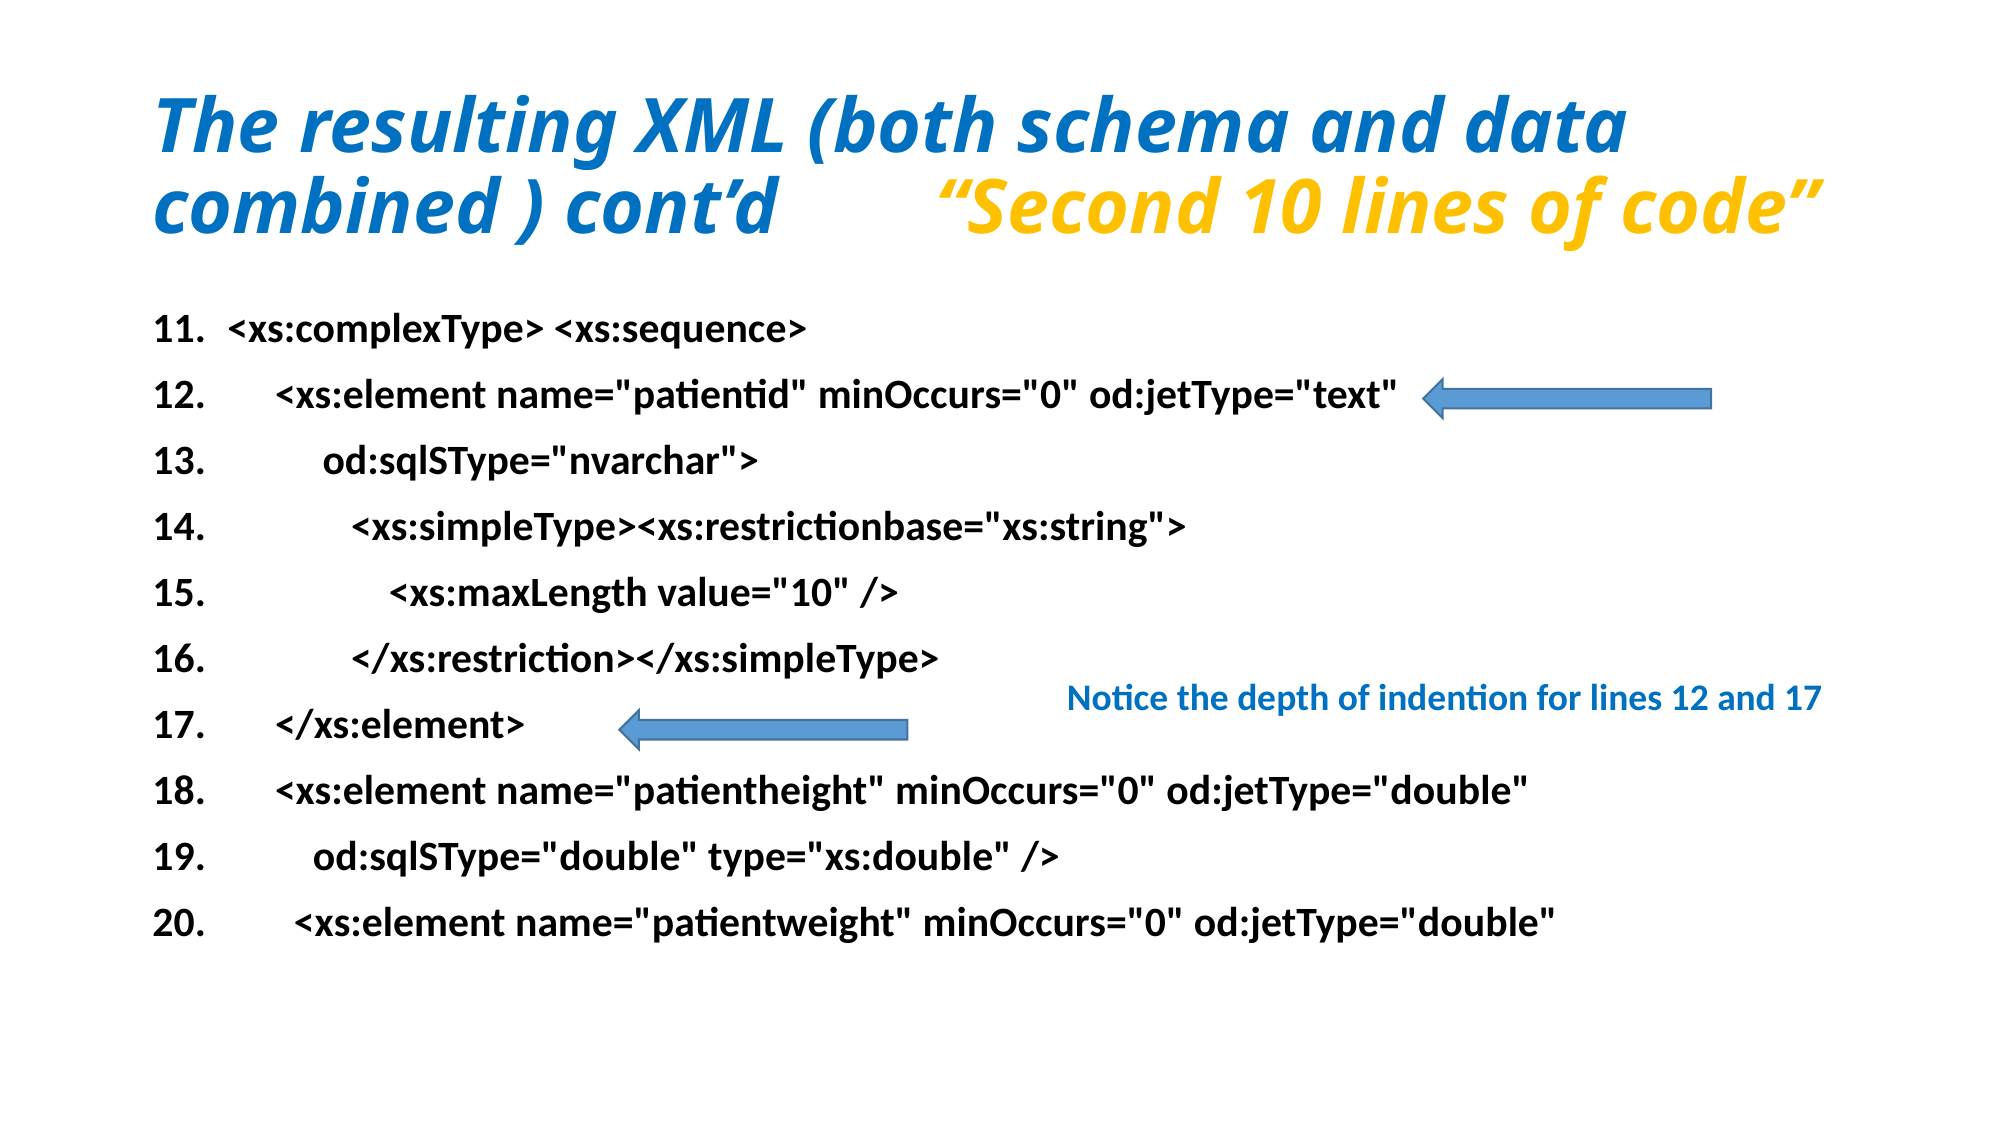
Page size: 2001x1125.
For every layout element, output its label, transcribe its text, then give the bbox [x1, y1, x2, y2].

title The resulting XML (both schema and data combined ) cont’d “Second 10 lines of code” [137, 59, 1863, 278]
text_box [617, 707, 909, 752]
text_box [1421, 376, 1713, 421]
text_box Notice the depth of indention for lines 12 and 17 [1052, 665, 1895, 726]
list <xs:complexType> <xs:sequence> <xs:element name="patientid" minOccurs="0" od:jetType="text" od:sqlSType="nvarchar"> <xs:simpleType><xs:restrictionbase="xs:string"> <xs:maxLength value="10" /> </xs:restriction></xs:simpleType> </xs:element> <xs:element name="patientheight" minOccurs="0" od:jetType="double" od:sqlSType="double" type="xs:double" /> <xs:element name="patientweight" minOccurs="0" od:jetType="double" [137, 299, 1863, 1014]
